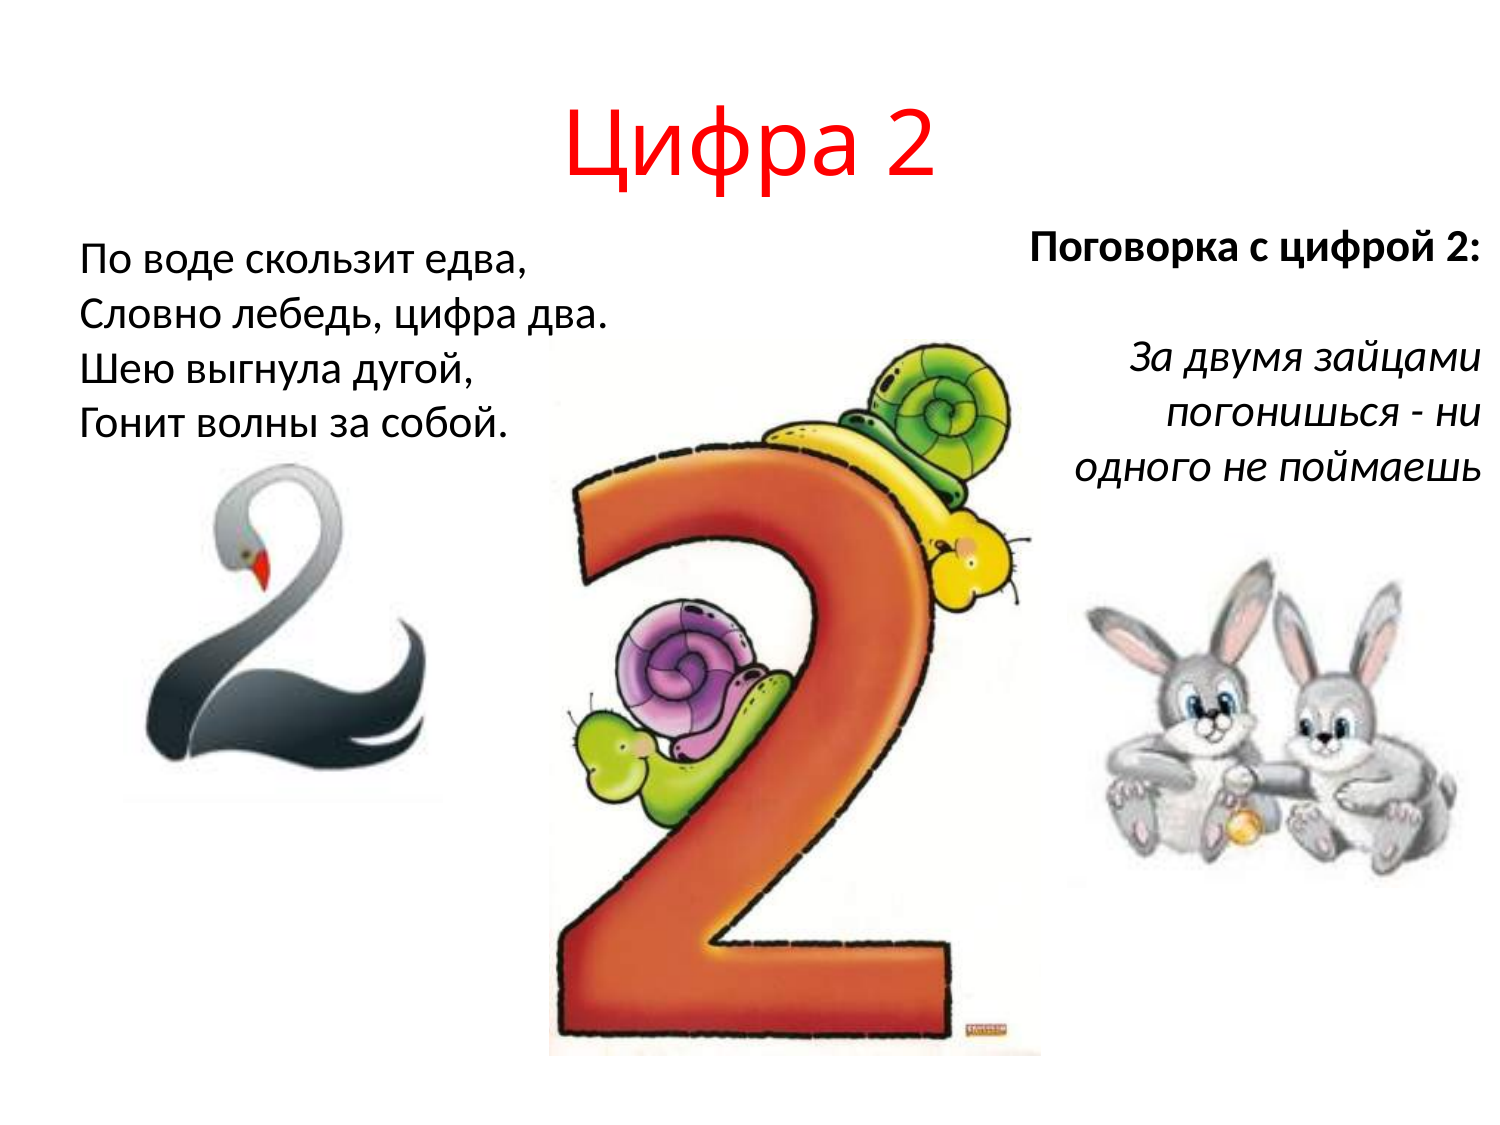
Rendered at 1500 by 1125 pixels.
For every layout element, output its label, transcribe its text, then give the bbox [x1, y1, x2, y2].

text_box Поговорка с цифрой 2: За двумя зайцами погонишься - ни одного не поймаешь [1009, 208, 1497, 498]
picture [1067, 533, 1497, 889]
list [548, 339, 1041, 1056]
text_box По воде скользит едва, Словно лебедь, цифра два. Шею выгнула дугой, Гонит волны за собой. [64, 219, 727, 455]
picture [123, 450, 444, 803]
title Цифра 2 [75, 45, 1425, 233]
